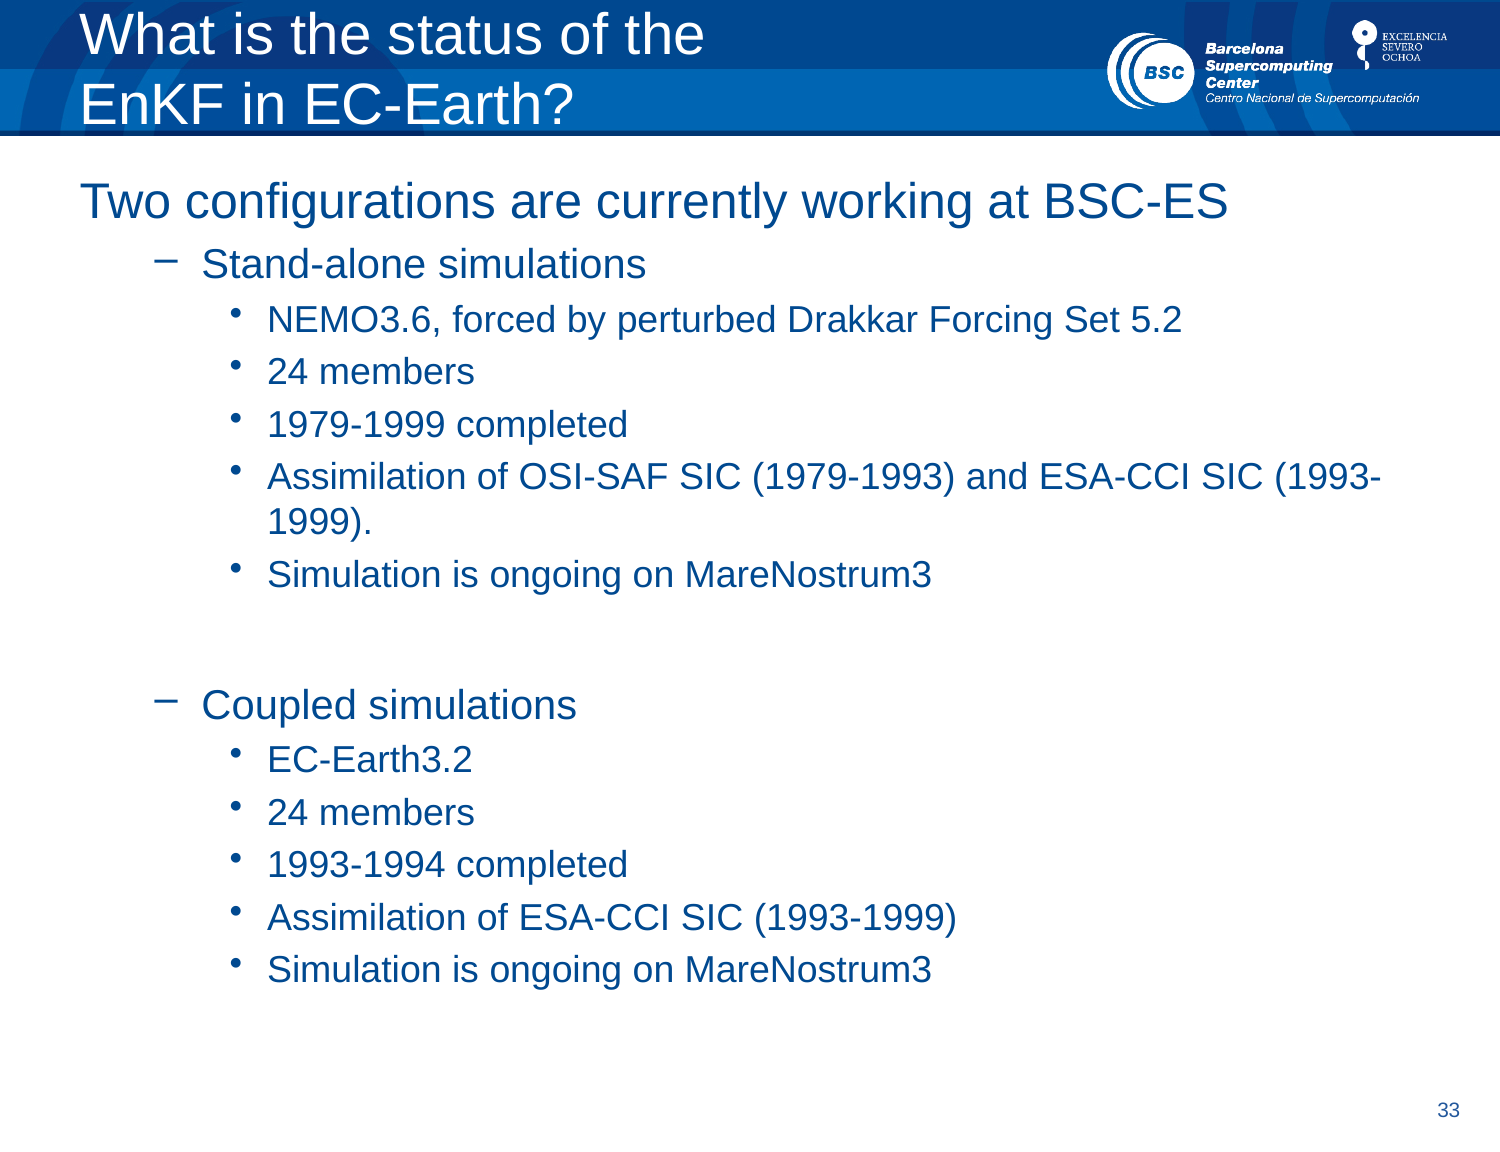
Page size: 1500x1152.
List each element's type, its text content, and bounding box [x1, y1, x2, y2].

list Two configurations are currently working at BSC-ES Stand-alone simulations NEMO3.6, forced by perturbed Drakkar Forcing Set 5.2 24 members 1979-1999 completed Assimilation of OSI-SAF SIC (1979-1993) and ESA-CCI SIC (1993-1999). Simulation is ongoing on MareNostrum3 Coupled simulations EC-Earth3.2 24 members 1993-1994 completed Assimilation of ESA-CCI SIC (1993-1999) Simulation is ongoing on MareNostrum3 [64, 161, 1432, 1068]
picture [0, 0, 1500, 136]
title What is the status of the EnKF in EC-Earth? [65, 0, 880, 104]
